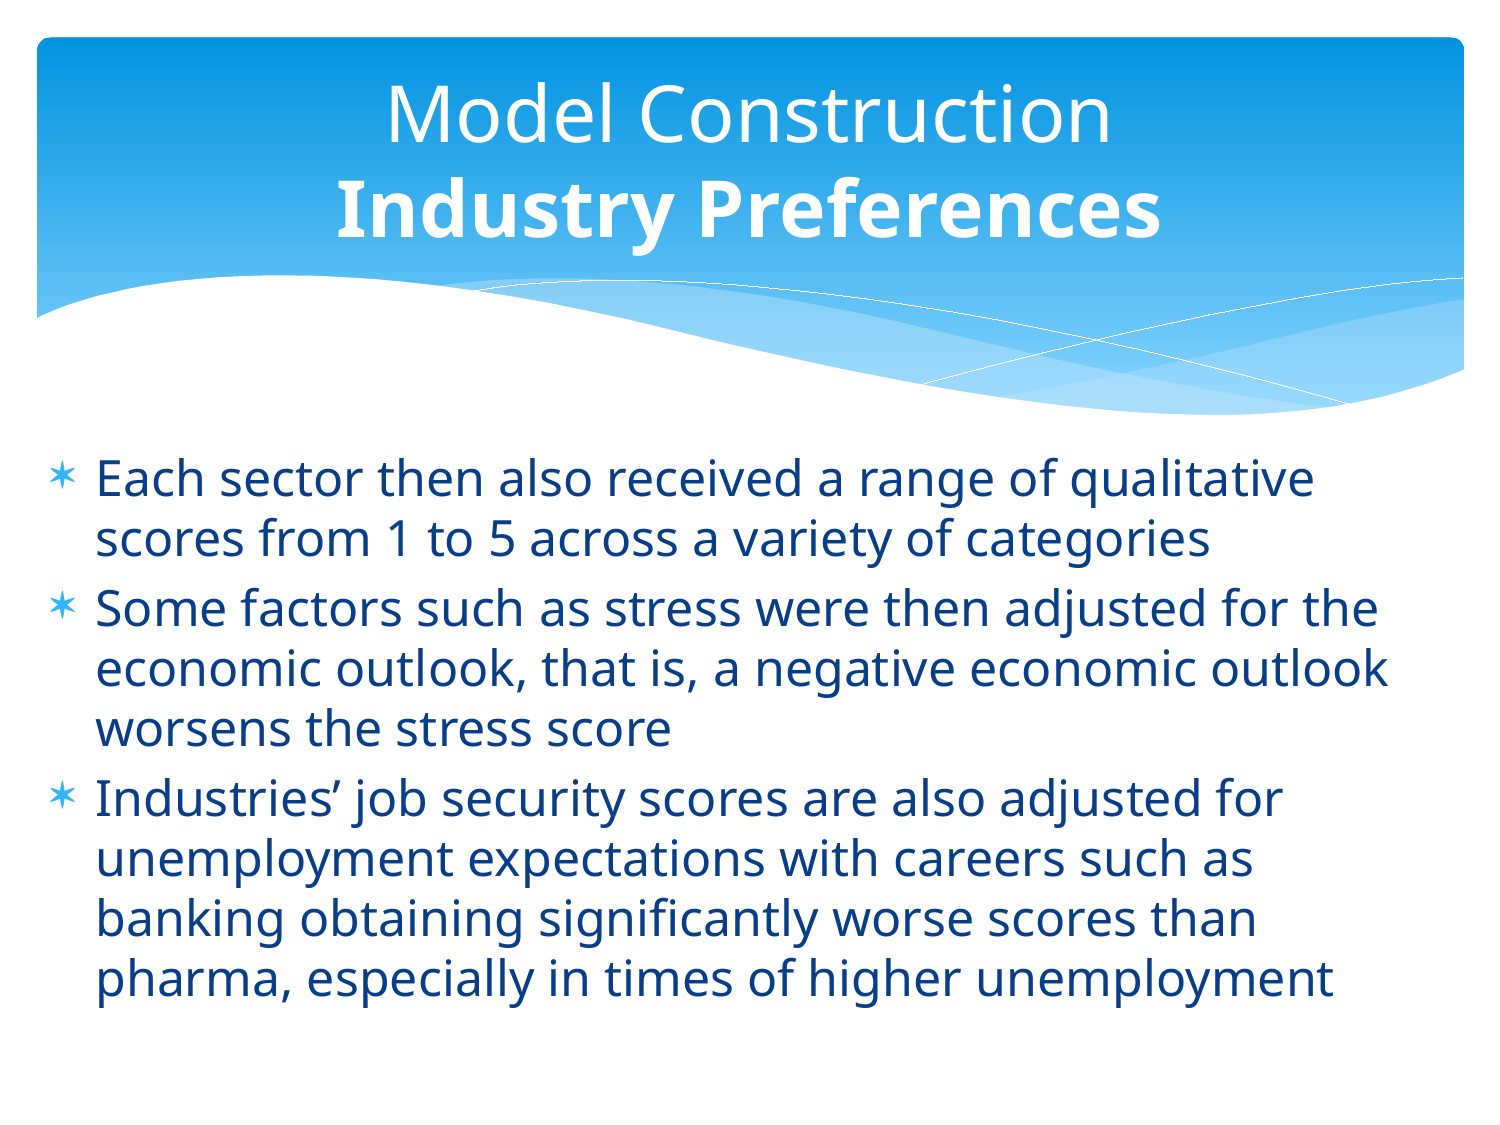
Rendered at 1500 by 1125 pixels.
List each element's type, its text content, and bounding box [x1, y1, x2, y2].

list Each sector then also received a range of qualitative scores from 1 to 5 across a variety of categories Some factors such as stress were then adjusted for the economic outlook, that is, a negative economic outlook worsens the stress score Industries’ job security scores are also adjusted for unemployment expectations with careers such as banking obtaining significantly worse scores than pharma, especially in times of higher unemployment [35, 438, 1465, 1005]
title Model Construction Industry Preferences [75, 55, 1425, 261]
